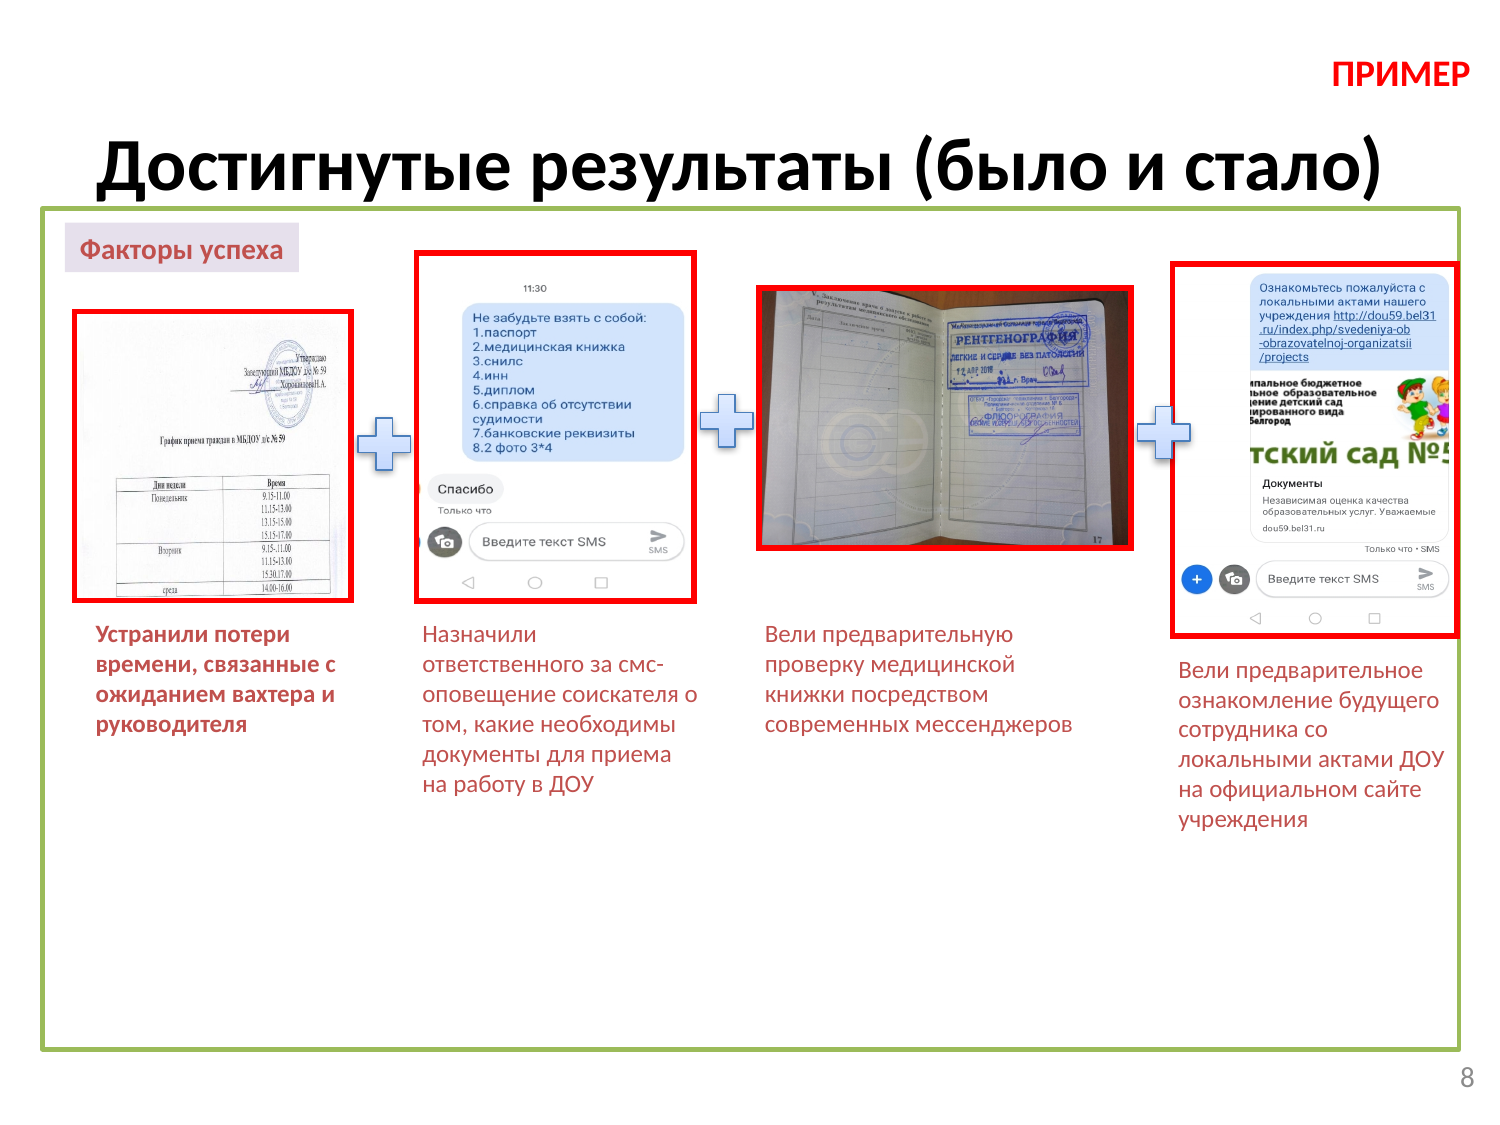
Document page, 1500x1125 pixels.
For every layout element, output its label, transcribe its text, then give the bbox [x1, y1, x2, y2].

text_box Факторы успеха [64, 222, 299, 273]
text_box Устранили потери времени, связанные с ожиданием вахтера и руководителя [80, 610, 384, 745]
slide_number 8 [1139, 1046, 1490, 1106]
text_box ПРИМЕР [1316, 41, 1491, 101]
text_box [357, 417, 411, 471]
picture [761, 290, 1128, 546]
title Достигнутые результаты (было и стало) [39, 123, 1460, 197]
text_box Вели предварительное ознакомление будущего сотрудника со локальными актами ДОУ на официальном сайте учреждения [1163, 645, 1471, 841]
text_box [1137, 406, 1169, 459]
picture [76, 314, 349, 599]
text_box [40, 206, 1461, 1052]
text_box Назначили ответственного за смс-оповещение соискателя о том, какие необходимы документы для приема на работу в ДОУ [407, 610, 715, 865]
text_box Вели предварительную проверку медицинской книжки посредством современных мессенджеров [749, 610, 1117, 745]
text_box [700, 394, 754, 448]
picture [419, 255, 692, 599]
picture [1174, 266, 1455, 634]
